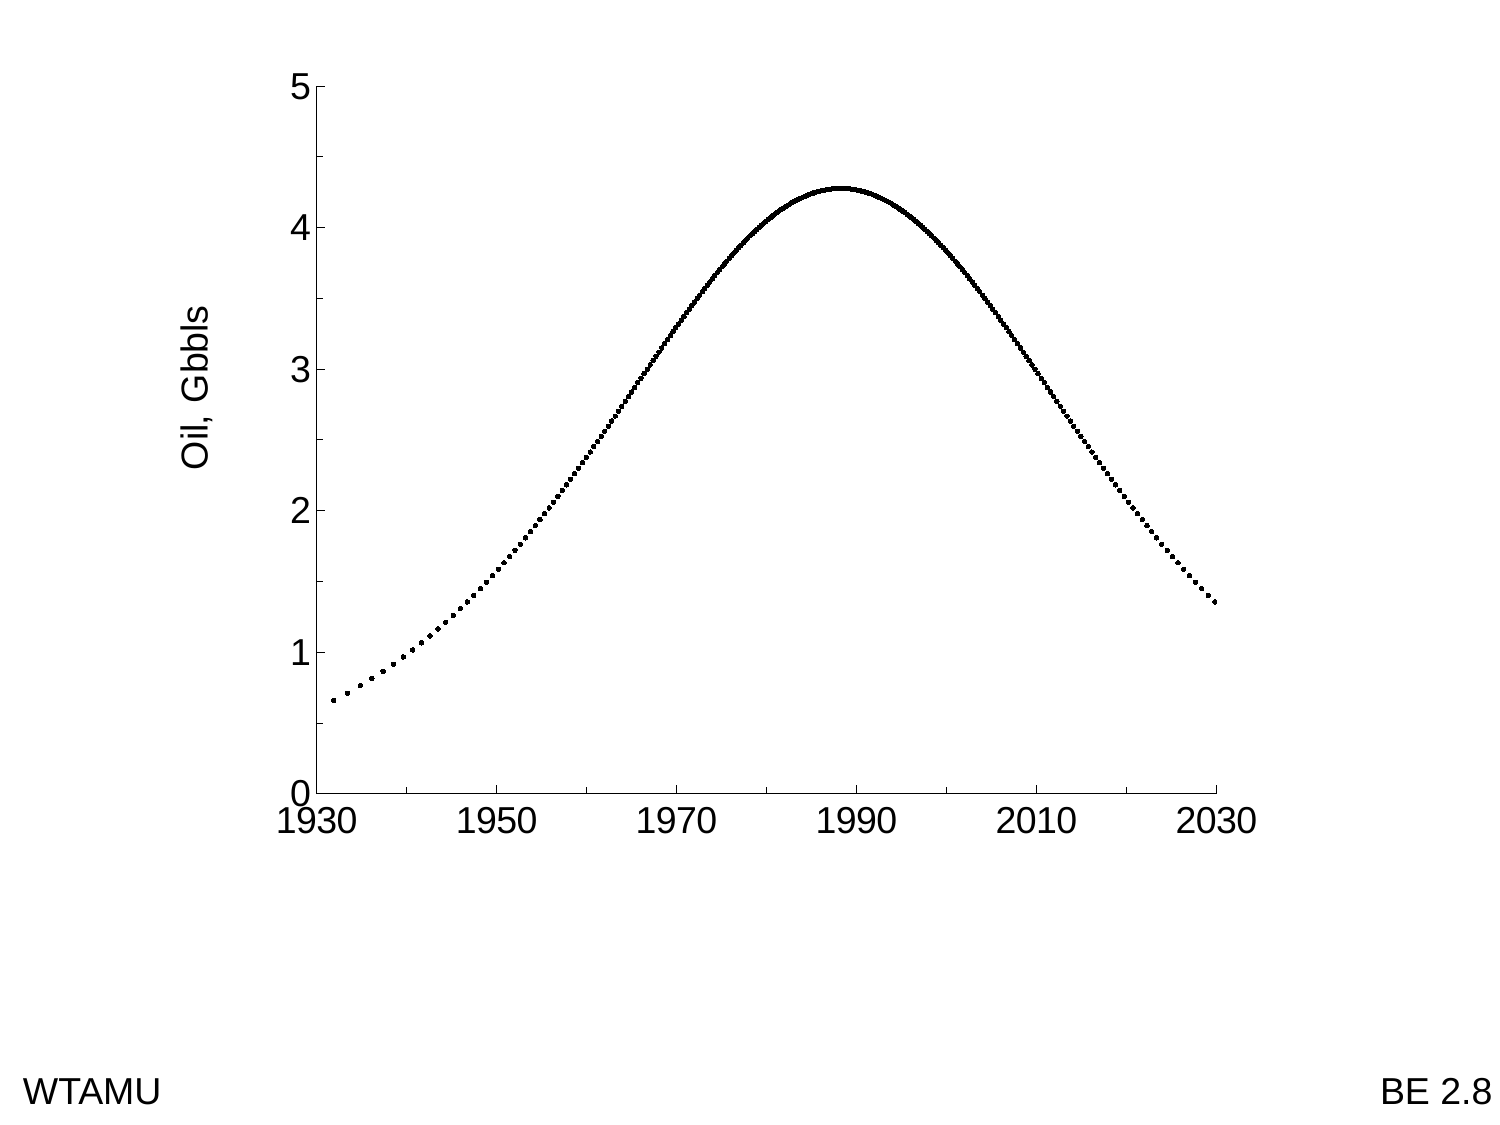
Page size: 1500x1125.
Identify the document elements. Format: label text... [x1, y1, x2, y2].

text_box BE 2.8 [1359, 1060, 1500, 1120]
chart [139, 7, 1311, 920]
text_box WTAMU [15, 1060, 170, 1120]
